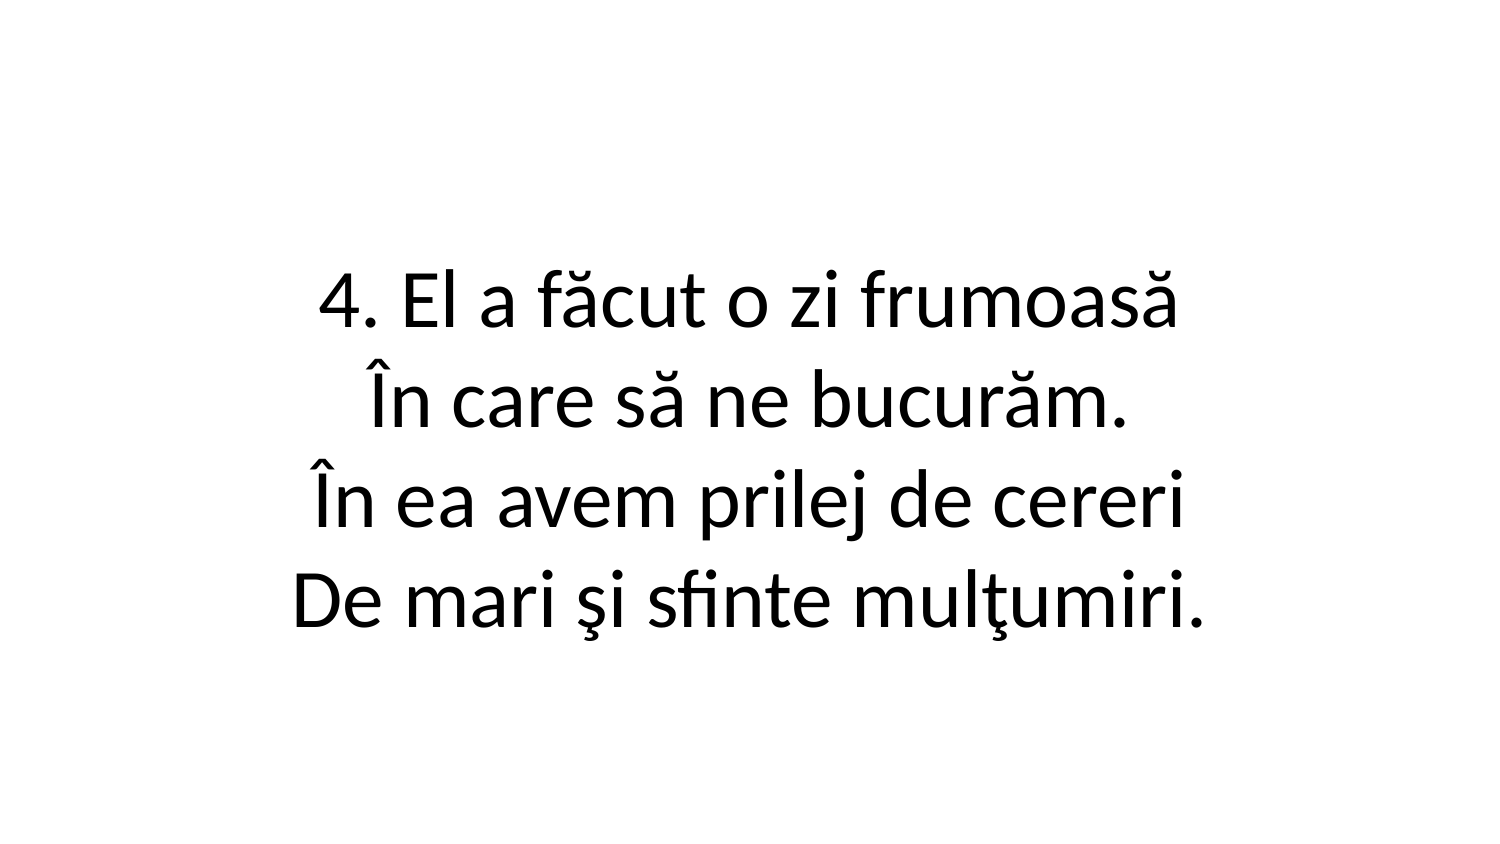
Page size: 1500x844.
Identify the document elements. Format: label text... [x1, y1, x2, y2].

text_box 4. El a făcut o zi frumoasă În care să ne bucurăm. În ea avem prilej de cereri De mari şi sfinte mulţumiri. [276, 192, 1224, 652]
